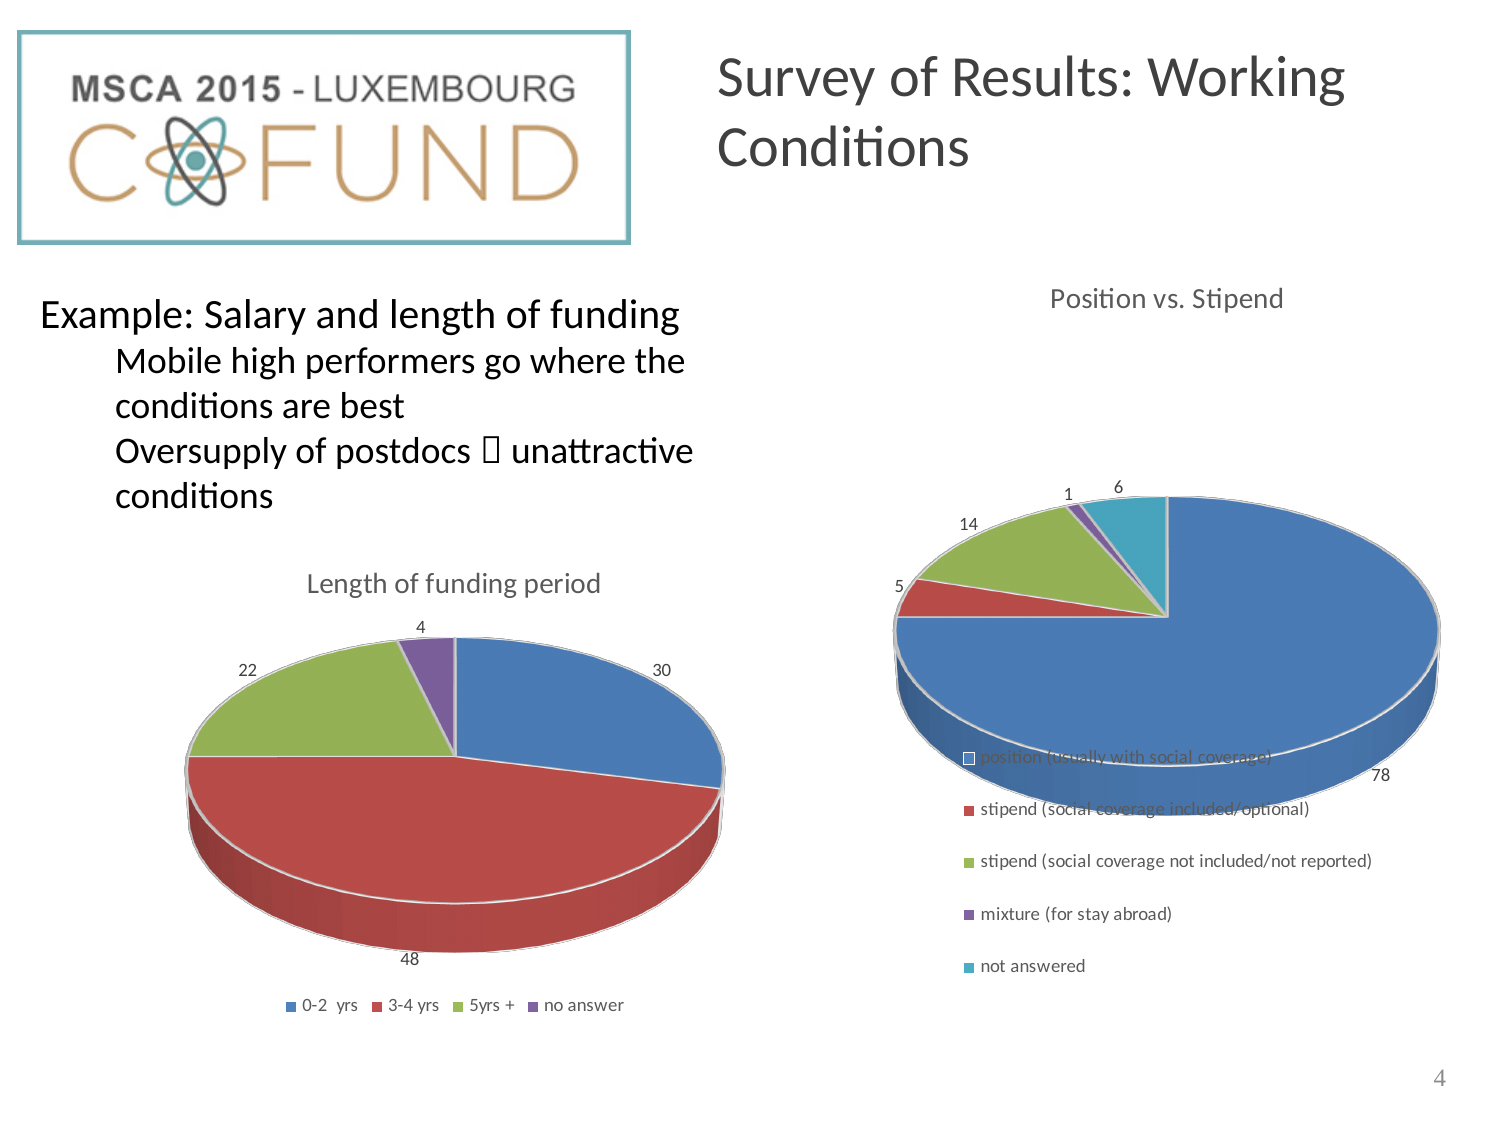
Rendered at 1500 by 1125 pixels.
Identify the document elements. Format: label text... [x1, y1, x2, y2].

picture [17, 30, 631, 246]
chart [852, 255, 1483, 1011]
subtitle [58, 267, 847, 1000]
chart [111, 545, 798, 1023]
footer 4 [986, 1046, 1462, 1107]
text_box Survey of Results: Working Conditions [702, 30, 1483, 245]
text_box Example: Salary and length of funding Mobile high performers go where the conditions are best Oversupply of postdocs  unattractive conditions [25, 278, 835, 524]
